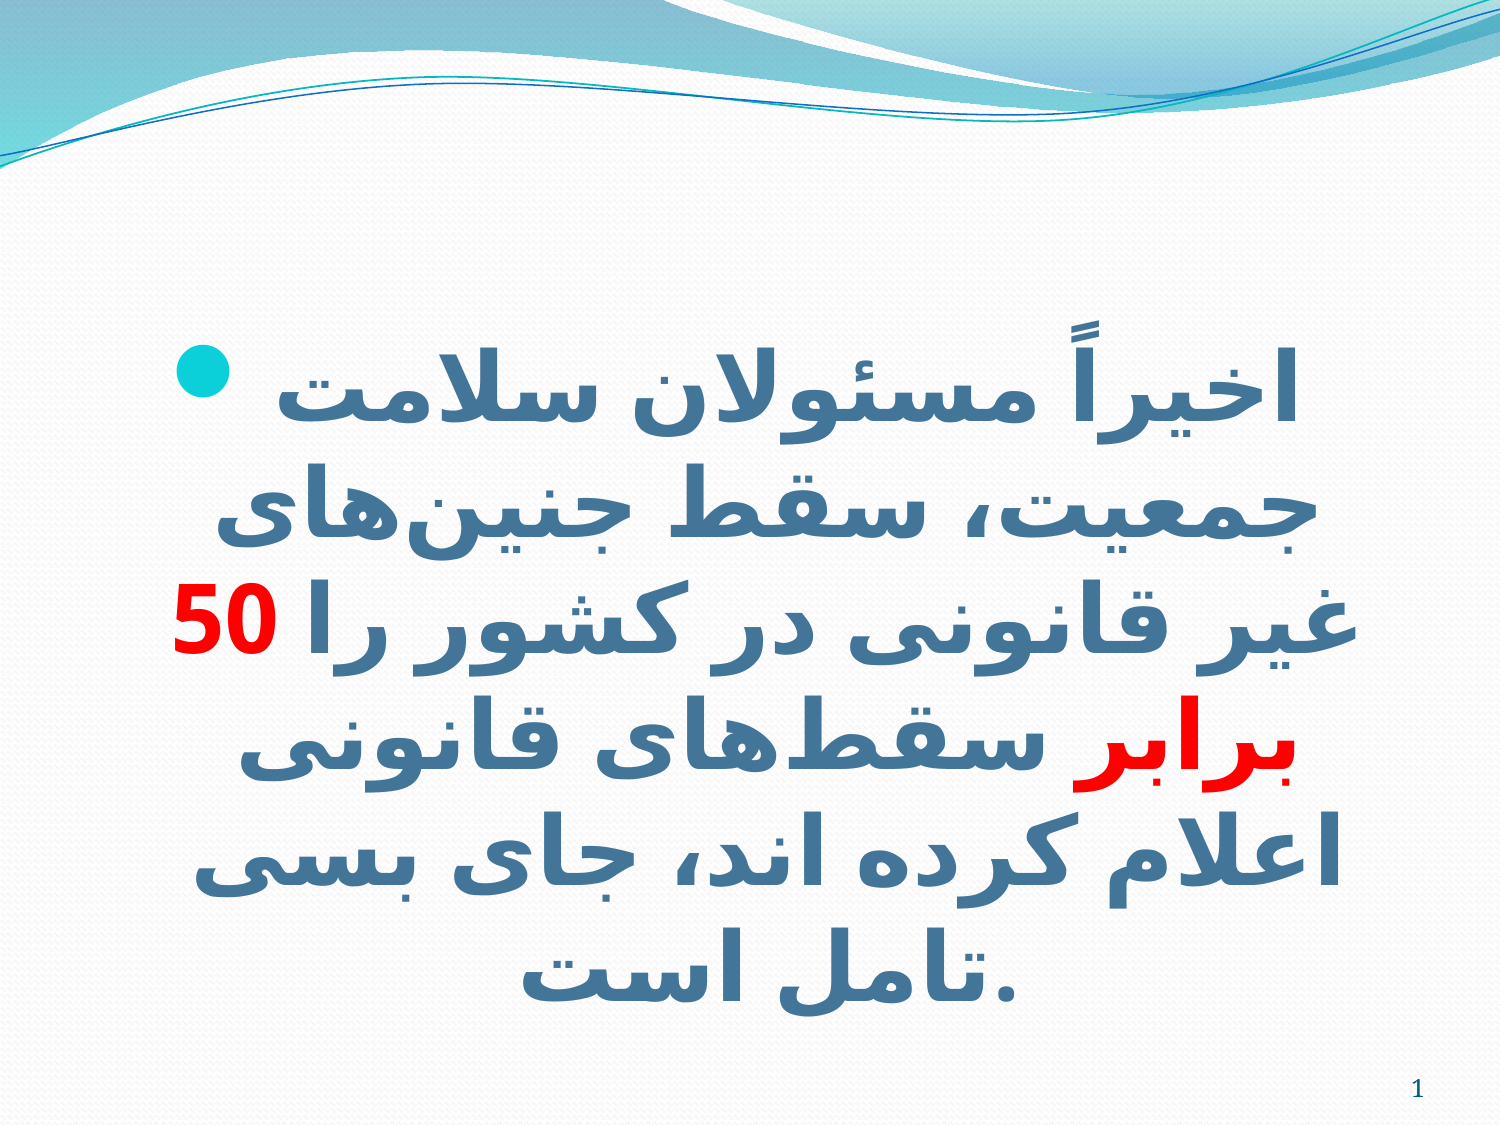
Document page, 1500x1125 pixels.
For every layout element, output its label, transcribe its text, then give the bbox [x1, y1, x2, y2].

list اخیراً مسئولان سلامت جمعیت، سقط جنین‌های غیر قانونی در کشور را 50 برابر سقط‌های قانونی اعلام کرده اند، جای بسی تامل است. [75, 317, 1425, 1038]
slide_number 1 [1299, 1042, 1425, 1103]
